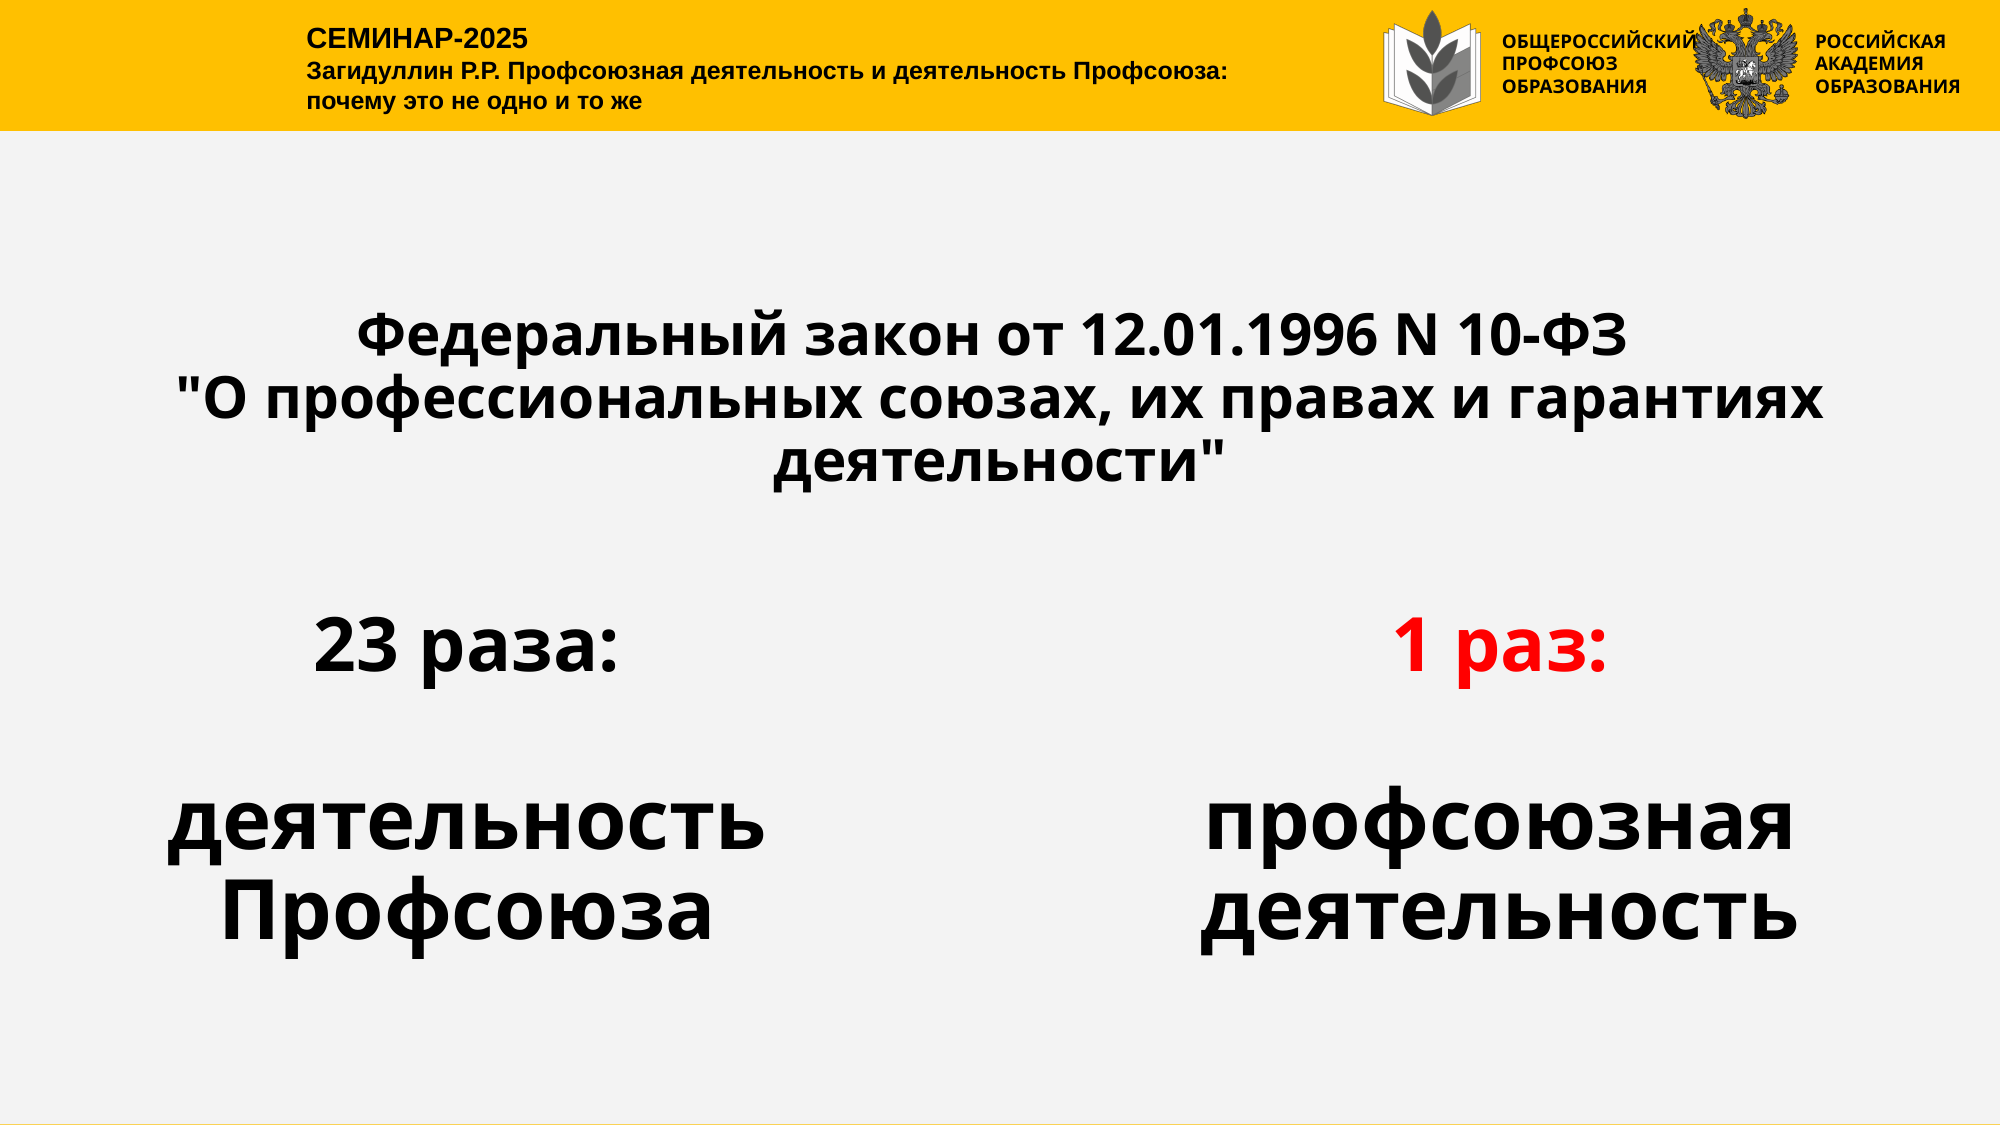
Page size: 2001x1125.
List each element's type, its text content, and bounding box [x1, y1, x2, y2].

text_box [291, 8, 1990, 124]
text_box Федеральный закон от 12.01.1996 N 10-ФЗ "О профессиональных союзах, их правах и гарантиях деятельности" [0, 341, 2000, 458]
text_box 23 раза: деятельность Профсоюза [0, 577, 935, 988]
text_box 1 раз: профсоюзная деятельность [999, 576, 2000, 988]
